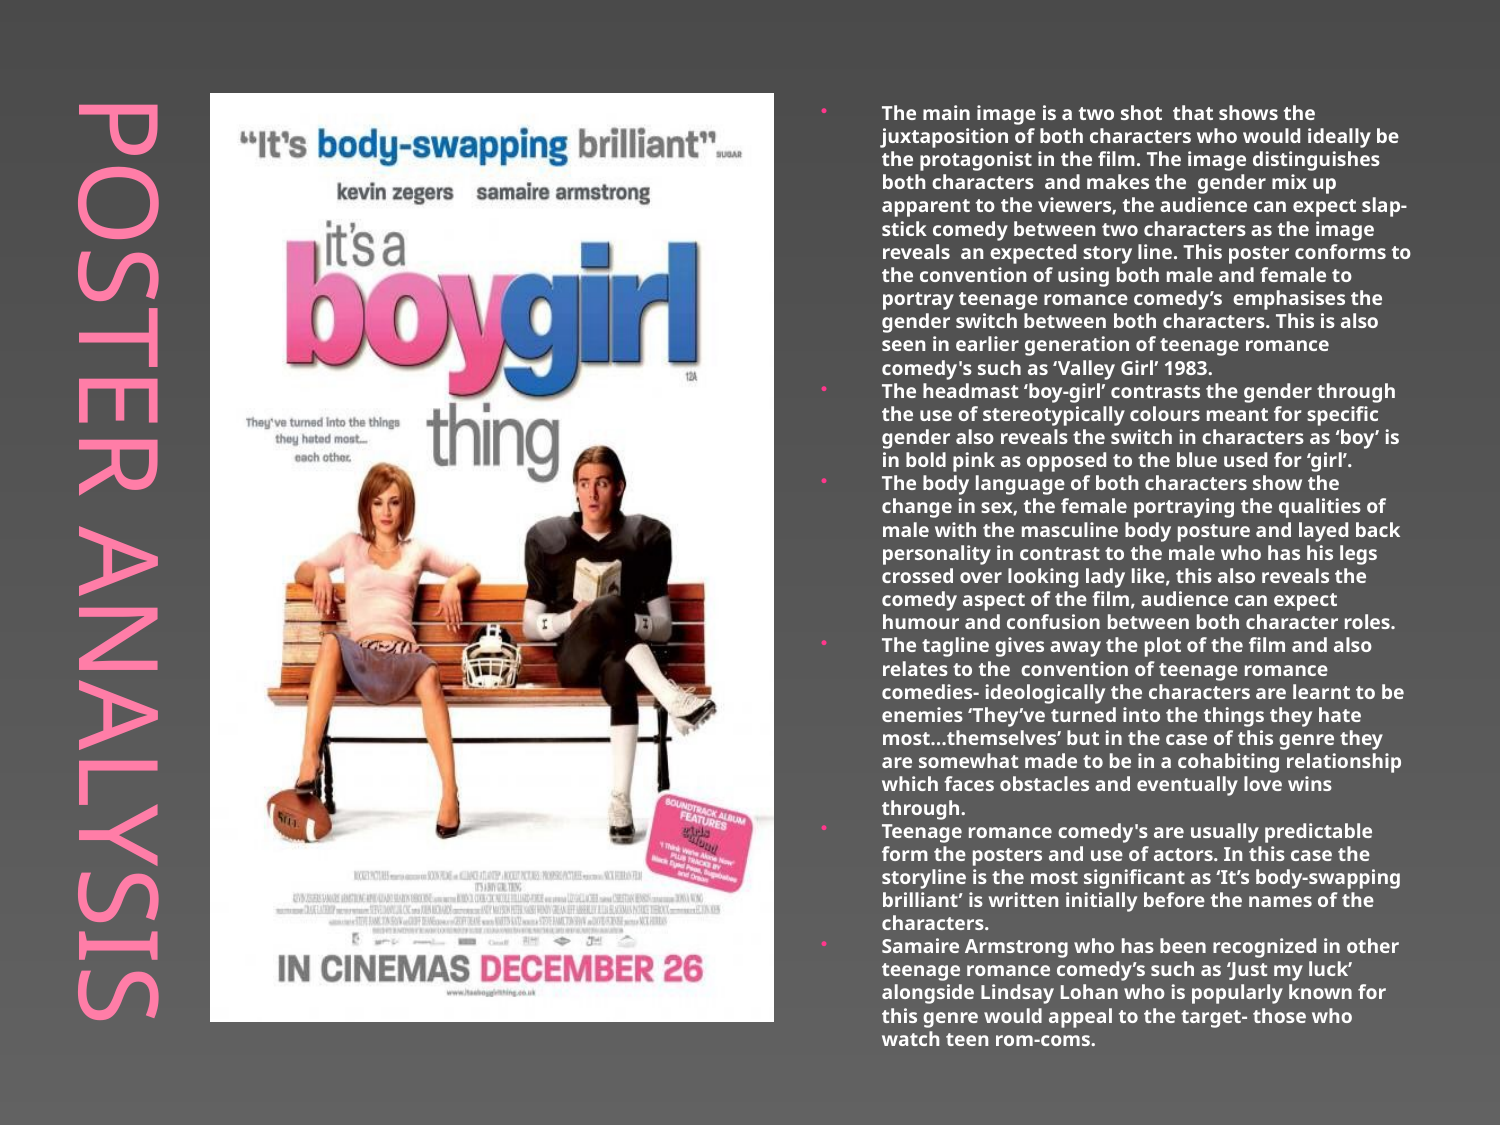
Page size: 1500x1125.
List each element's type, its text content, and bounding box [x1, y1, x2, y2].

list The main image is a two shot that shows the juxtaposition of both characters who would ideally be the protagonist in the film. The image distinguishes both characters and makes the gender mix up apparent to the viewers, the audience can expect slap-stick comedy between two characters as the image reveals an expected story line. This poster conforms to the convention of using both male and female to portray teenage romance comedy’s emphasises the gender switch between both characters. This is also seen in earlier generation of teenage romance comedy's such as ‘Valley Girl’ 1983. The headmast ‘boy-girl’ contrasts the gender through the use of stereotypically colours meant for specific gender also reveals the switch in characters as ‘boy’ is in bold pink as opposed to the blue used for ‘girl’. The body language of both characters show the change in sex, the female portraying the qualities of male with the masculine body posture and layed back personality in contrast to the male who has his legs crossed over looking lady like, this also reveals the comedy aspect of the film, audience can expect humour and confusion between both character roles. The tagline gives away the plot of the film and also relates to the convention of teenage romance comedies- ideologically the characters are learnt to be enemies ‘They’ve turned into the things they hate most…themselves’ but in the case of this genre they are somewhat made to be in a cohabiting relationship which faces obstacles and eventually love wins through. Teenage romance comedy's are usually predictable form the posters and use of actors. In this case the storyline is the most significant as ‘It’s body-swapping brilliant’ is written initially before the names of the characters. Samaire Armstrong who has been recognized in other teenage romance comedy’s such as ‘Just my luck’ alongside Lindsay Lohan who is popularly known for this genre would appeal to the target- those who watch teen rom-coms. [796, 93, 1430, 1077]
picture [210, 93, 774, 1022]
title Poster Analysis [46, 70, 197, 1043]
